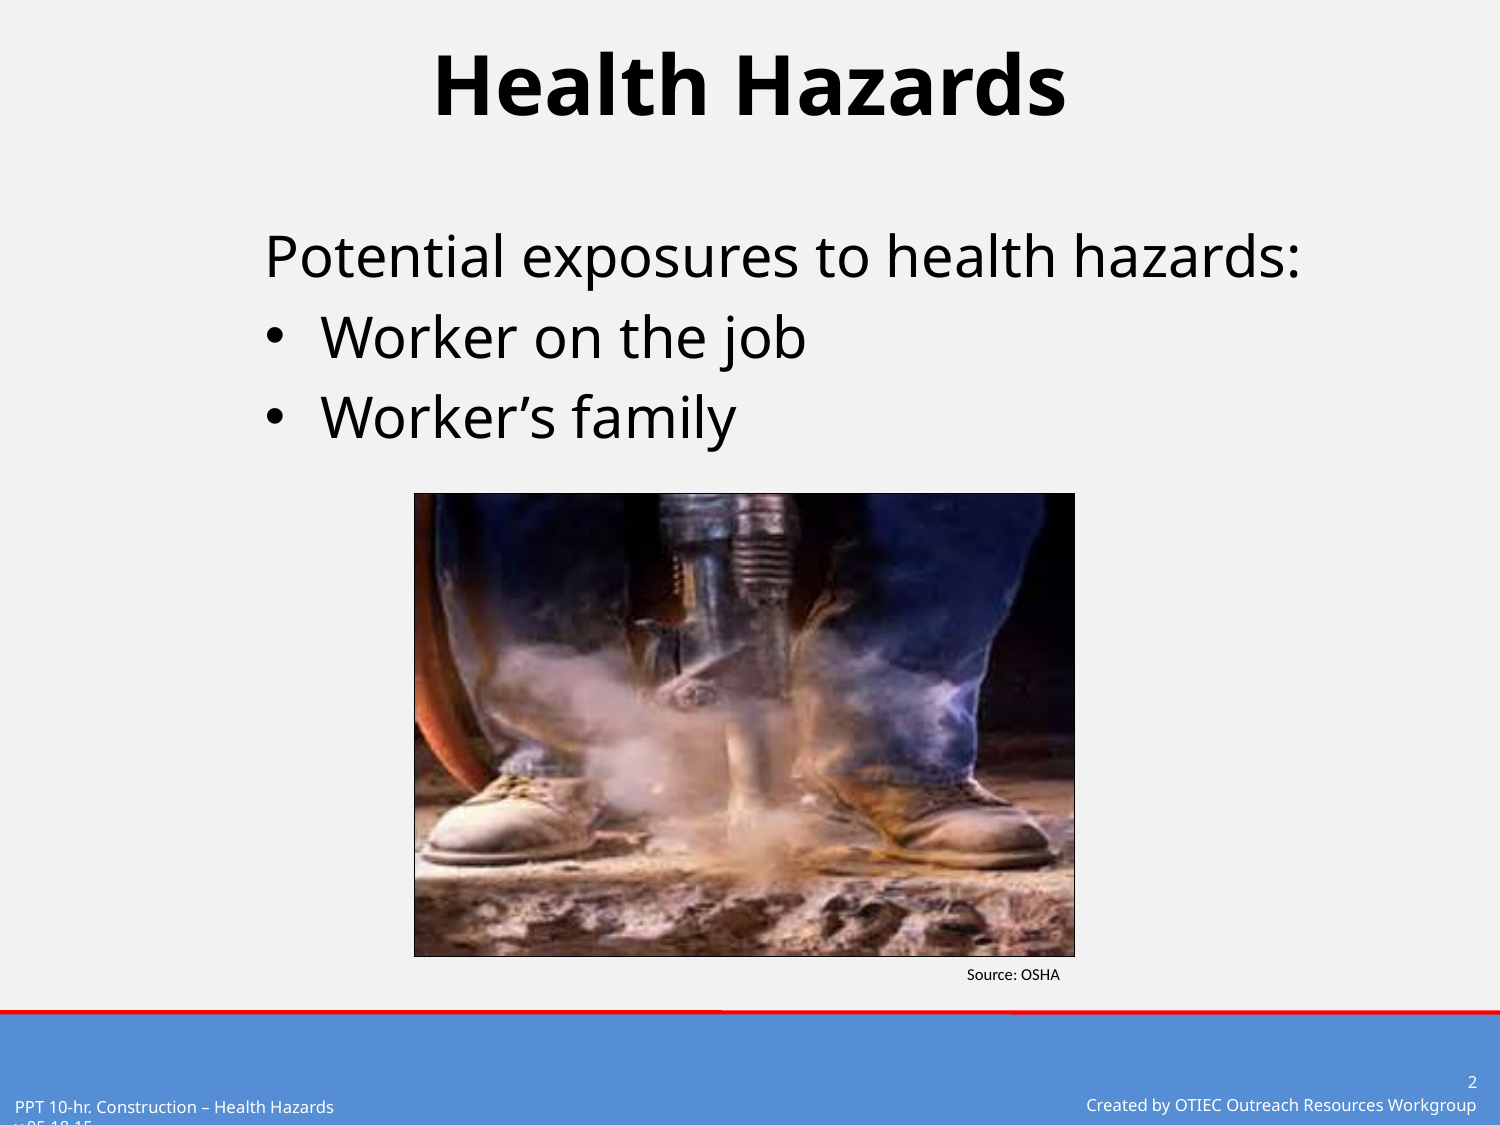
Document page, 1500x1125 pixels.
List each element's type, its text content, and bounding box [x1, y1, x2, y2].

list Potential exposures to health hazards: Worker on the job Worker’s family [249, 212, 1325, 525]
title Health Hazards [75, 24, 1425, 213]
picture [413, 493, 1076, 957]
text_box Source: OSHA [881, 964, 1075, 991]
